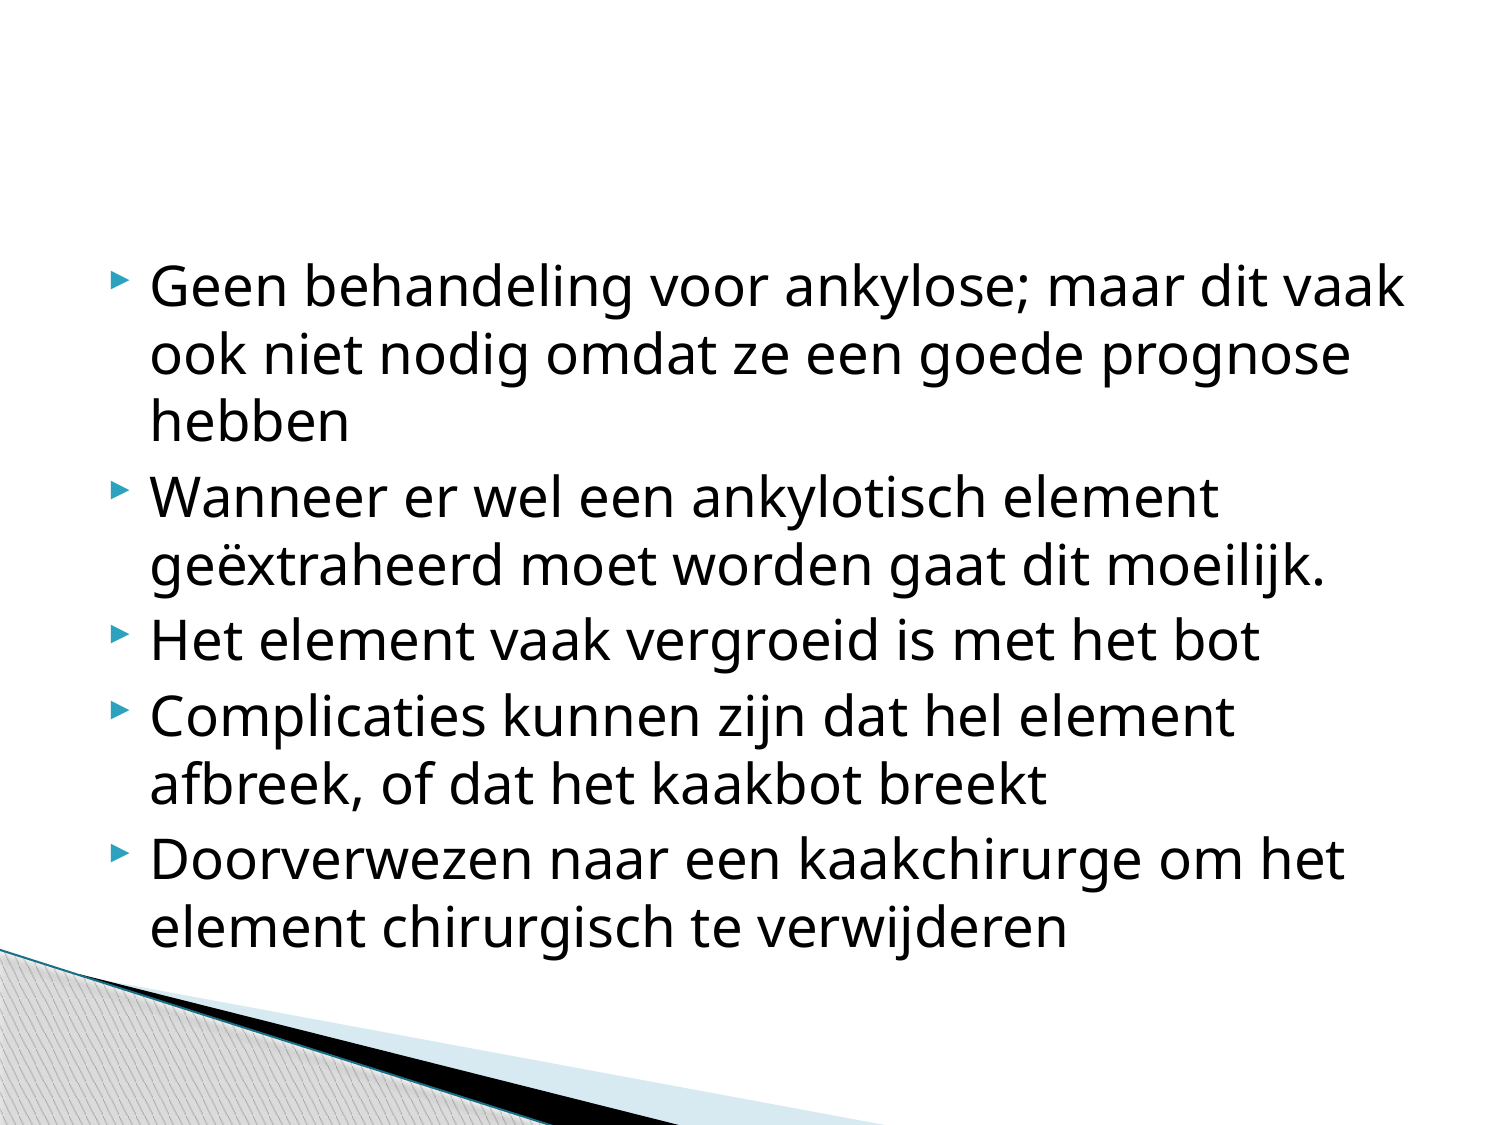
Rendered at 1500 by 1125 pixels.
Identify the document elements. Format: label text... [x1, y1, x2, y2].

list Geen behandeling voor ankylose; maar dit vaak ook niet nodig omdat ze een goede prognose hebben Wanneer er wel een ankylotisch element geëxtraheerd moet worden gaat dit moeilijk. Het element vaak vergroeid is met het bot Complicaties kunnen zijn dat hel element afbreek, of dat het kaakbot breekt Doorverwezen naar een kaakchirurge om het element chirurgisch te verwijderen [75, 243, 1425, 986]
